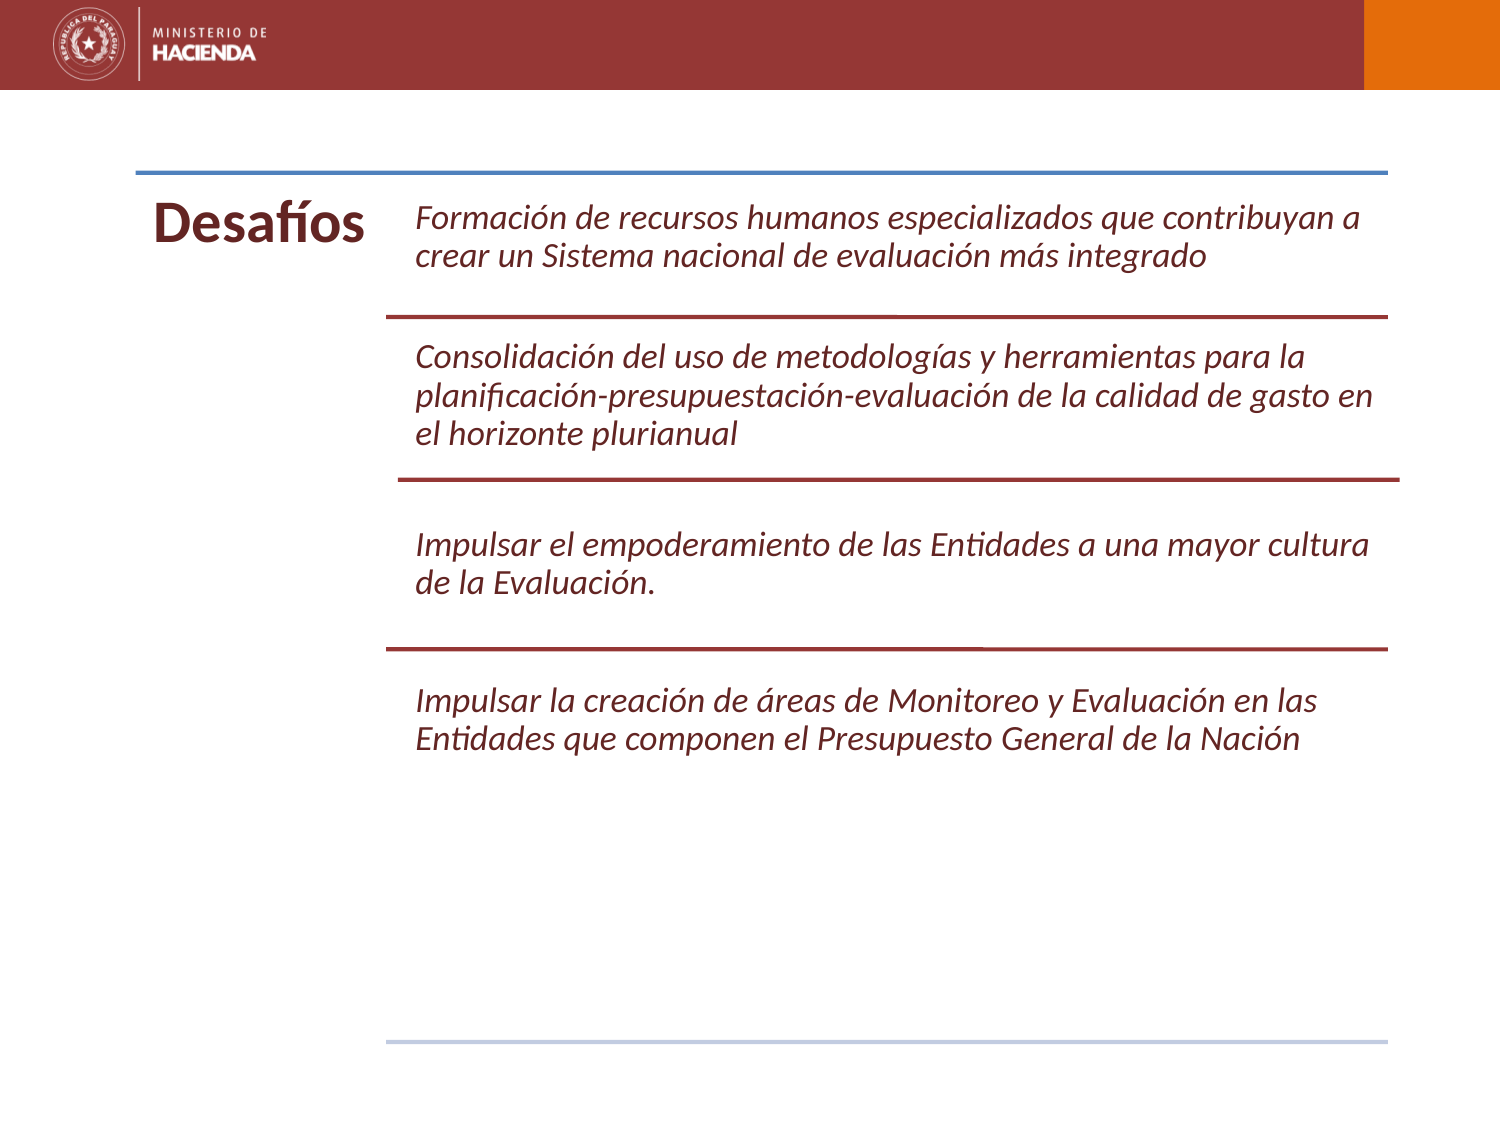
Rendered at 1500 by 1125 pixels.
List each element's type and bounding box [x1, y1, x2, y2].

text_box [135, 172, 1389, 1059]
picture [53, 7, 266, 81]
